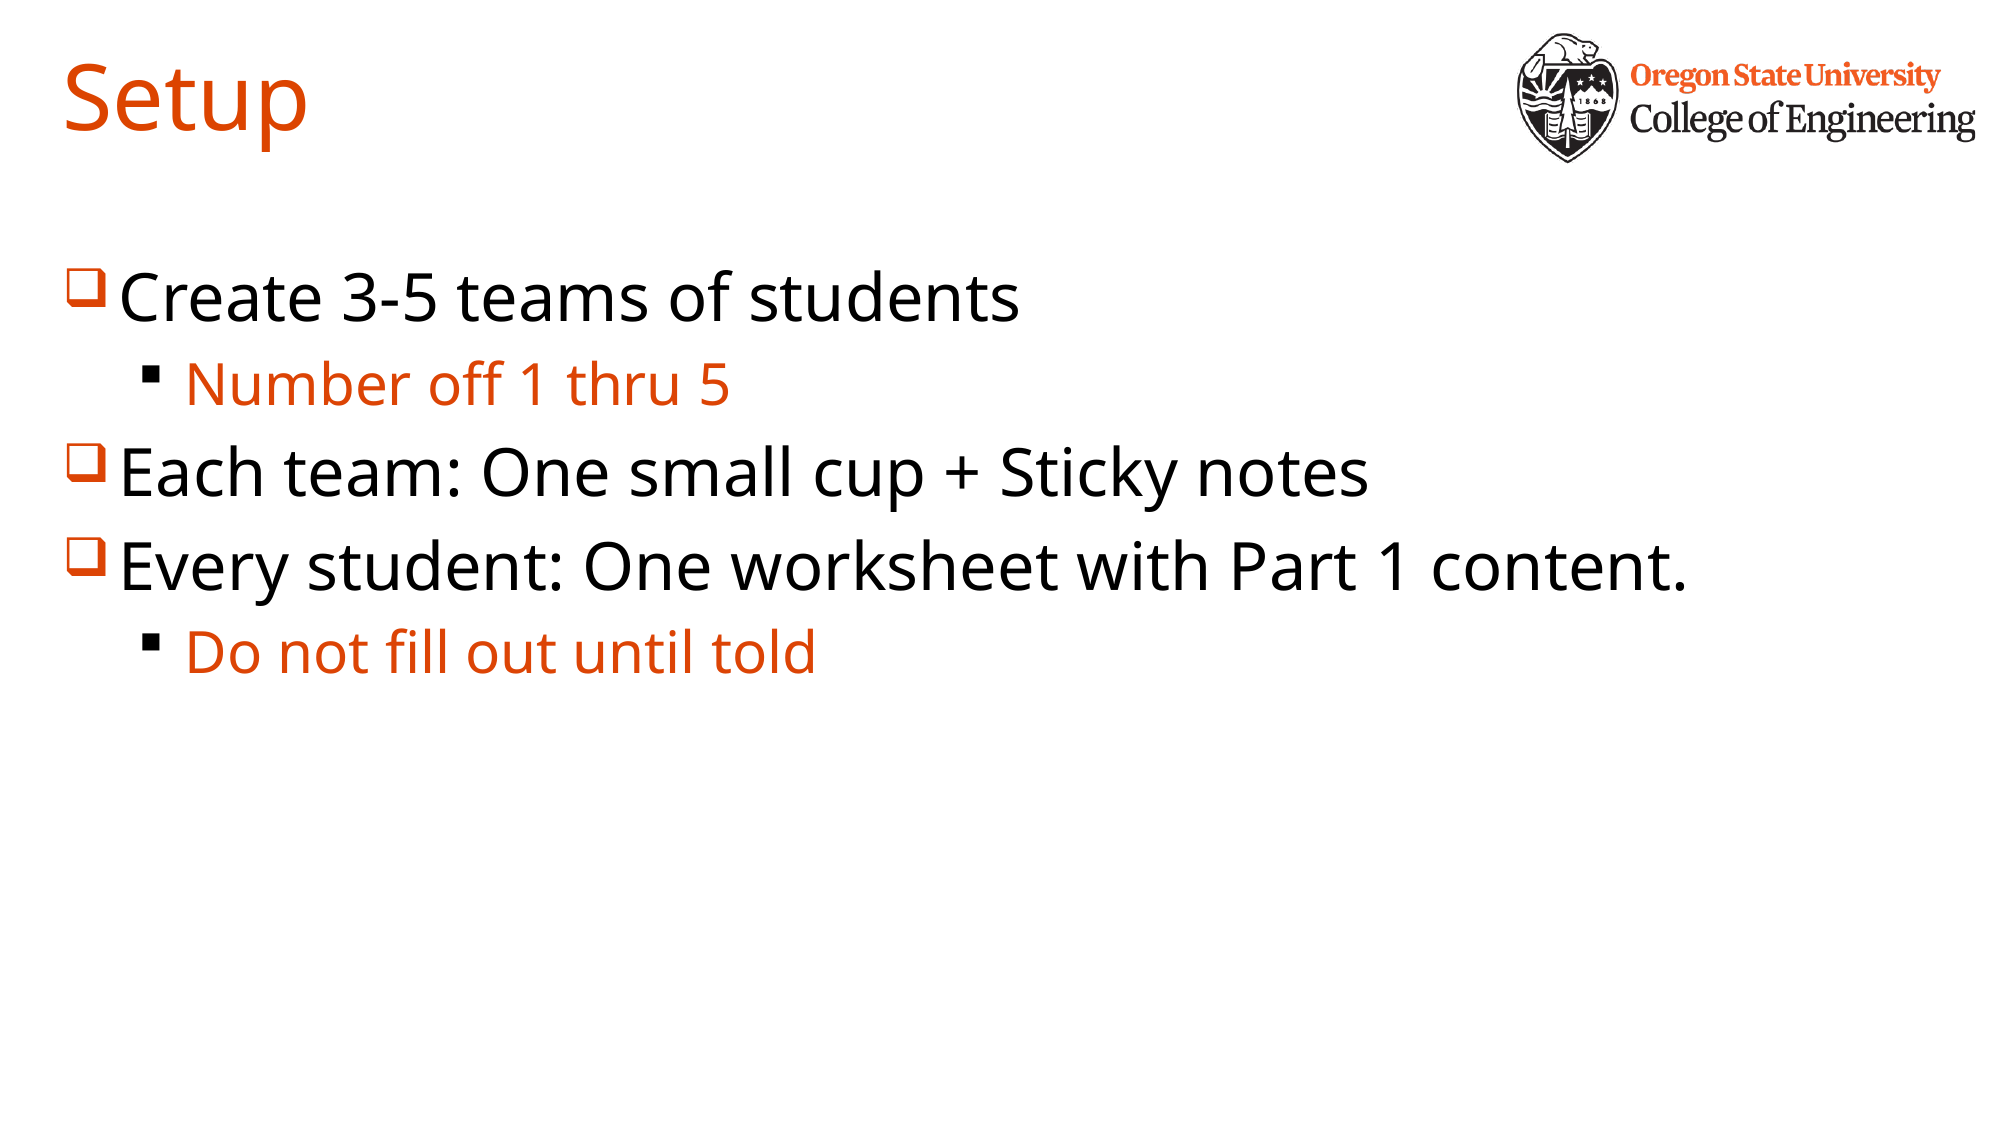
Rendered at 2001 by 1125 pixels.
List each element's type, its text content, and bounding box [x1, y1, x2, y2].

title Setup [48, 31, 1490, 228]
list Create 3-5 teams of students Number off 1 thru 5 Each team: One small cup + Sticky notes Every student: One worksheet with Part 1 content. Do not fill out until told [48, 247, 1965, 1074]
